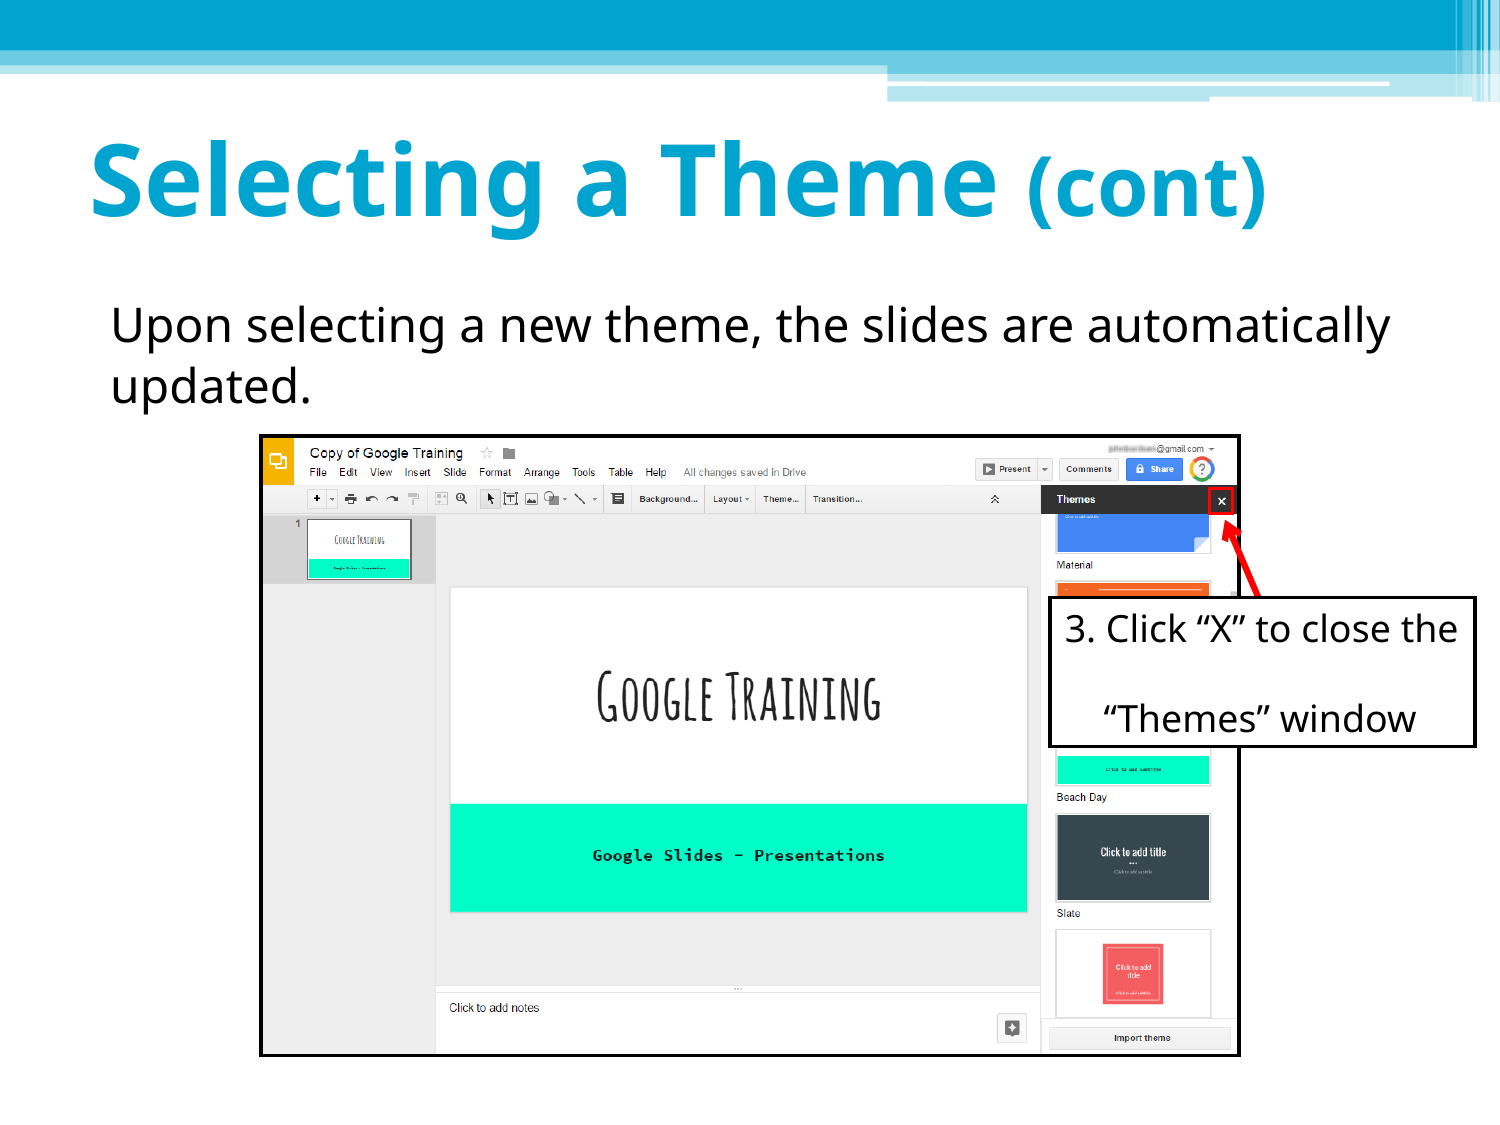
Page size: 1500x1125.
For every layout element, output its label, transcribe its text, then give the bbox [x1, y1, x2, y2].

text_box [1224, 519, 1263, 608]
picture [262, 437, 1238, 1055]
list Upon selecting a new theme, the slides are automatically updated. [75, 287, 1450, 438]
title Selecting a Theme (cont) [75, 90, 1418, 263]
text_box 3. Click “X” to close the “Themes” window [1238, 597, 1475, 747]
